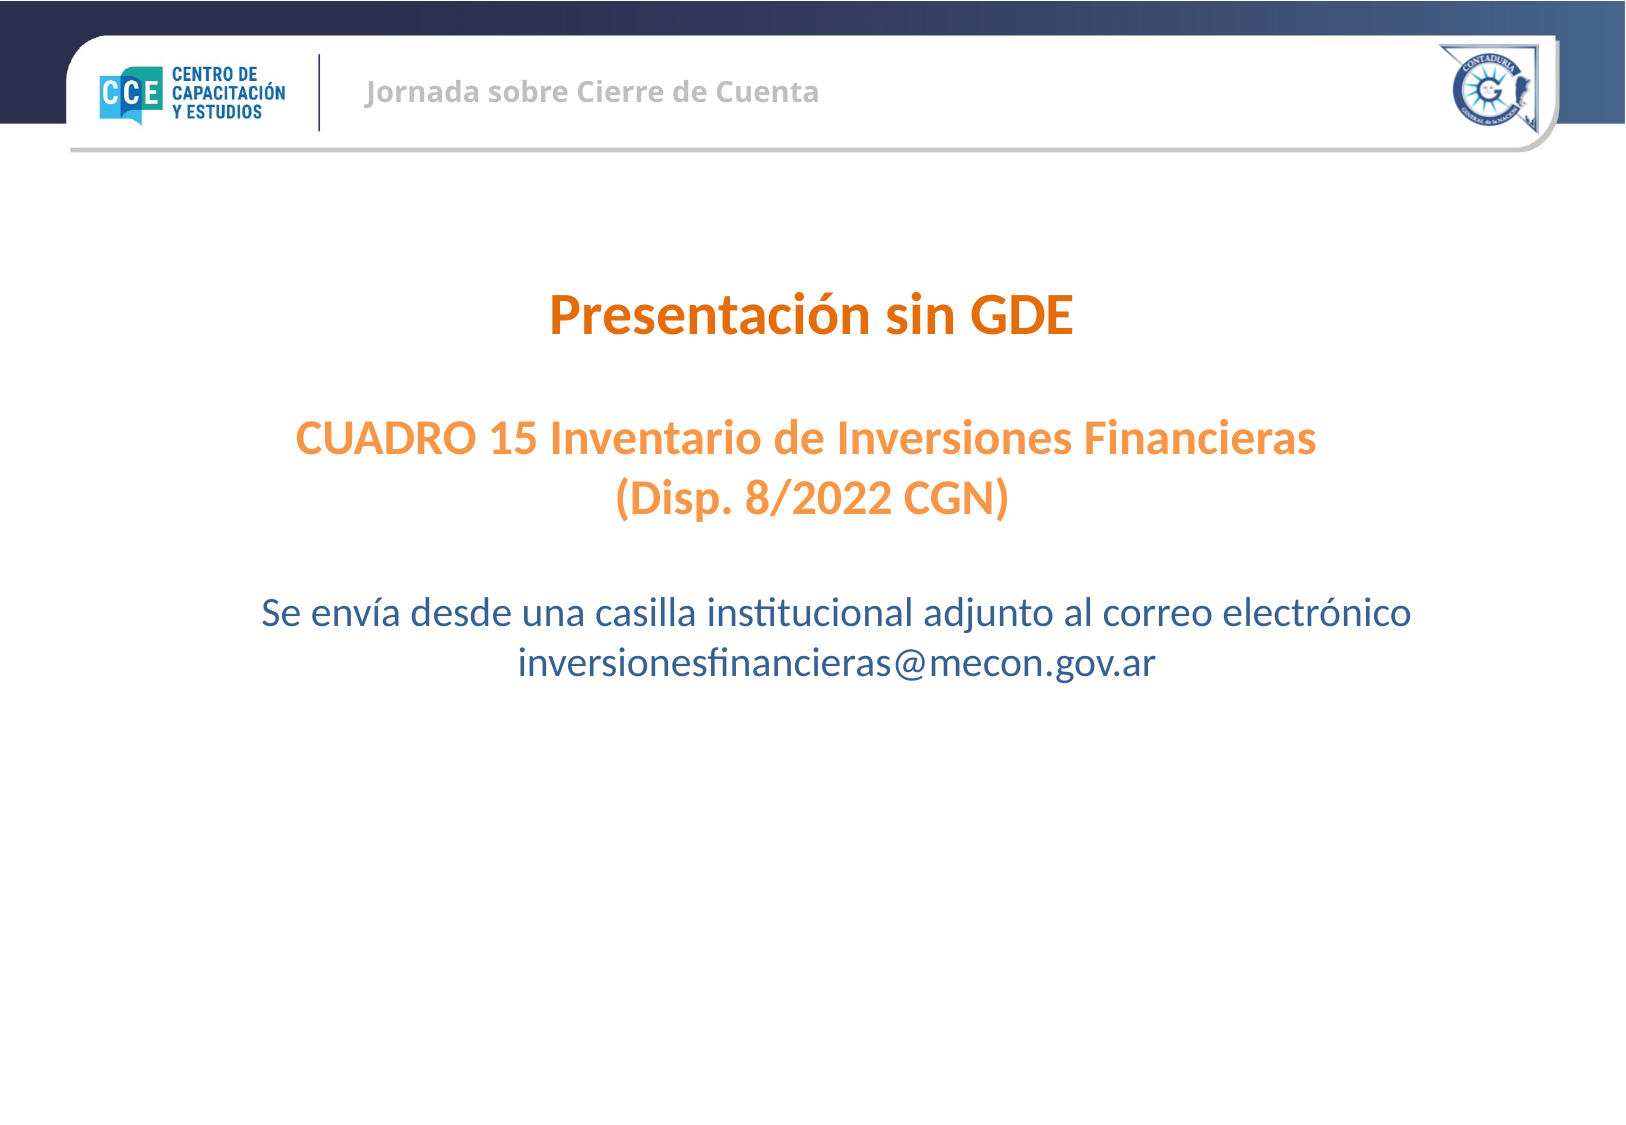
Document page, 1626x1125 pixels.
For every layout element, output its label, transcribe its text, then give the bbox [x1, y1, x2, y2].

list CUADRO 15 Inventario de Inversiones Financieras (Disp. 8/2022 CGN) Se envía desde una casilla institucional adjunto al correo electrónico inversionesfinancieras@mecon.gov.ar [121, 397, 1504, 986]
title Presentación sin GDE [0, 267, 1625, 355]
picture [0, 1, 1625, 156]
